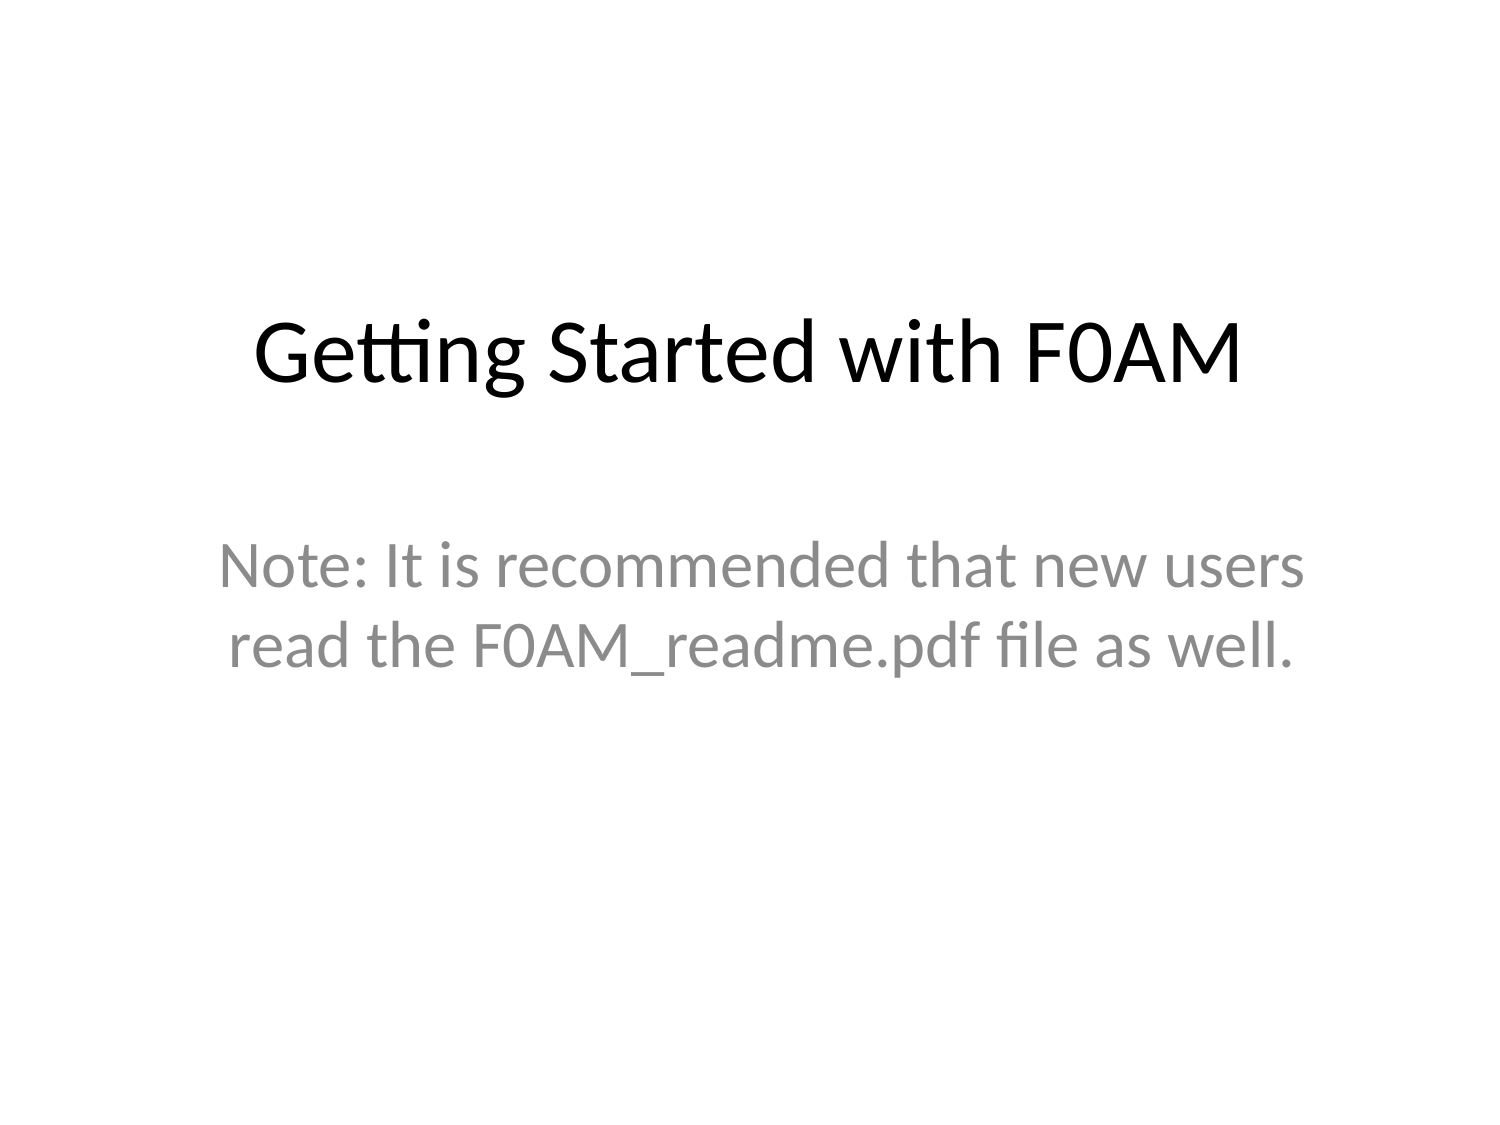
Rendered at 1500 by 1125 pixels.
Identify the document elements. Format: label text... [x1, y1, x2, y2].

title Getting Started with F0AM [112, 224, 1388, 467]
subtitle Note: It is recommended that new users read the F0AM_readme.pdf file as well. [162, 513, 1363, 801]
